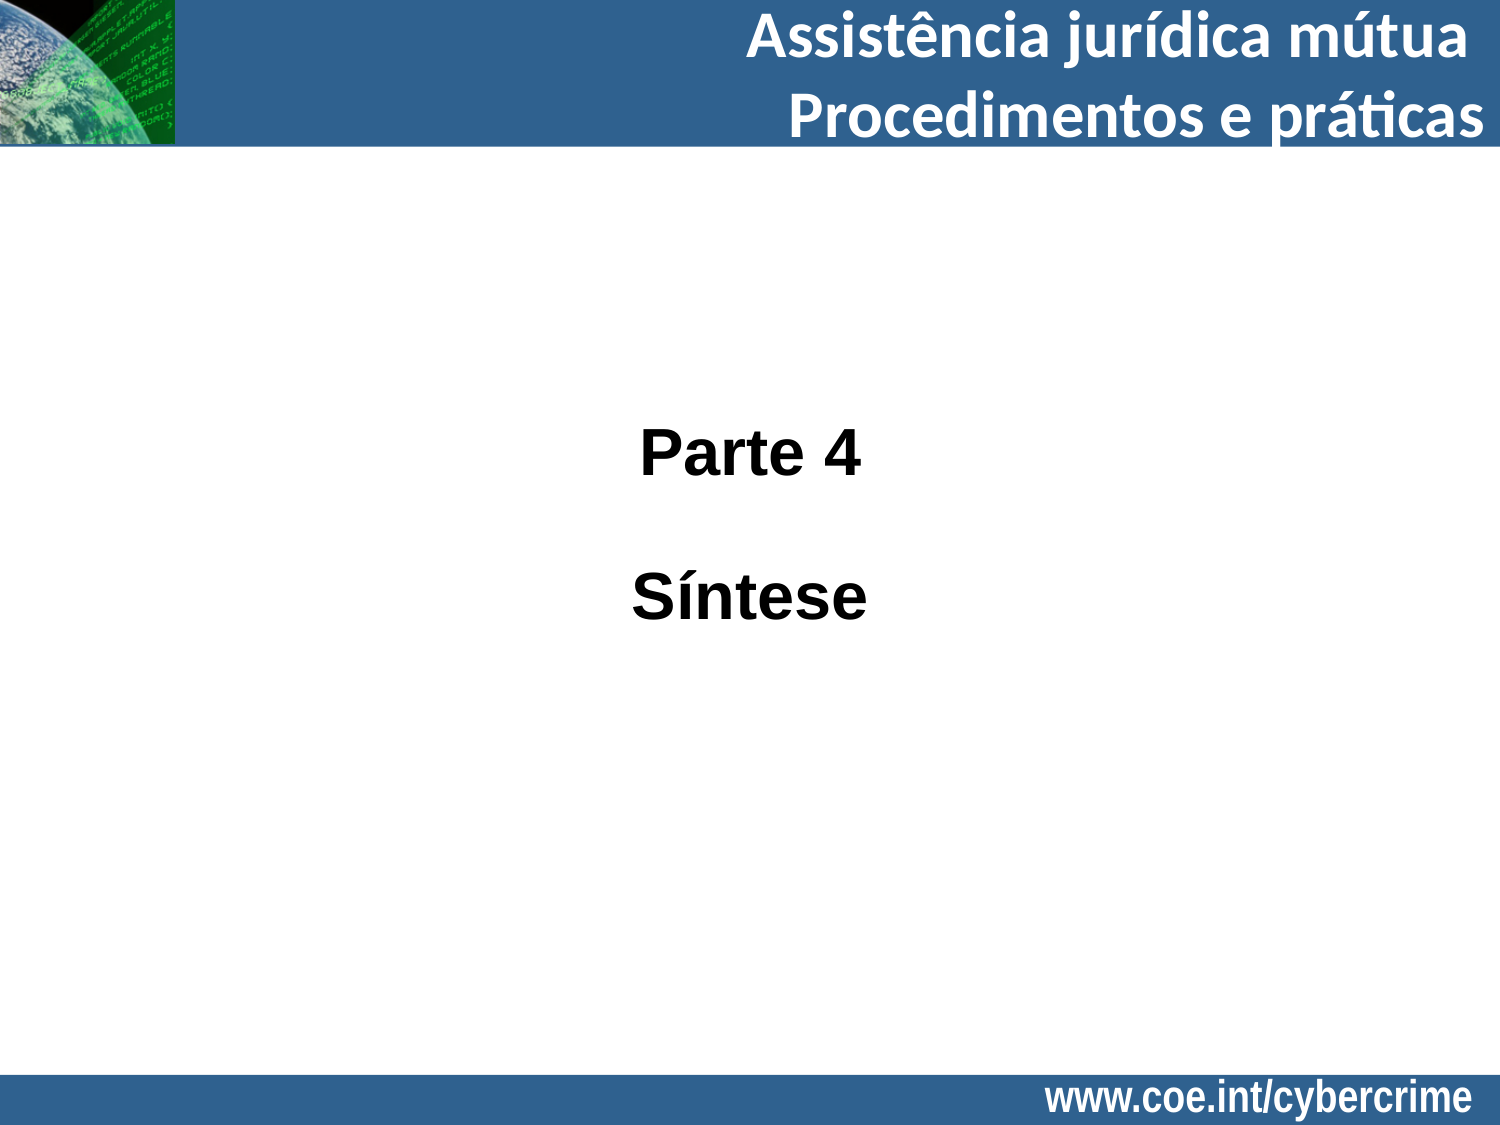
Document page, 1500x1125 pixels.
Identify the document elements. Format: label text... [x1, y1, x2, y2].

picture [0, 0, 175, 144]
text_box [0, 1073, 1030, 1125]
text_box Parte 4 Síntese [51, 417, 1450, 640]
text_box Assistência jurídica mútua Procedimentos e práticas [177, 0, 1500, 149]
text_box www.coe.int/cybercrime [1030, 1059, 1500, 1125]
